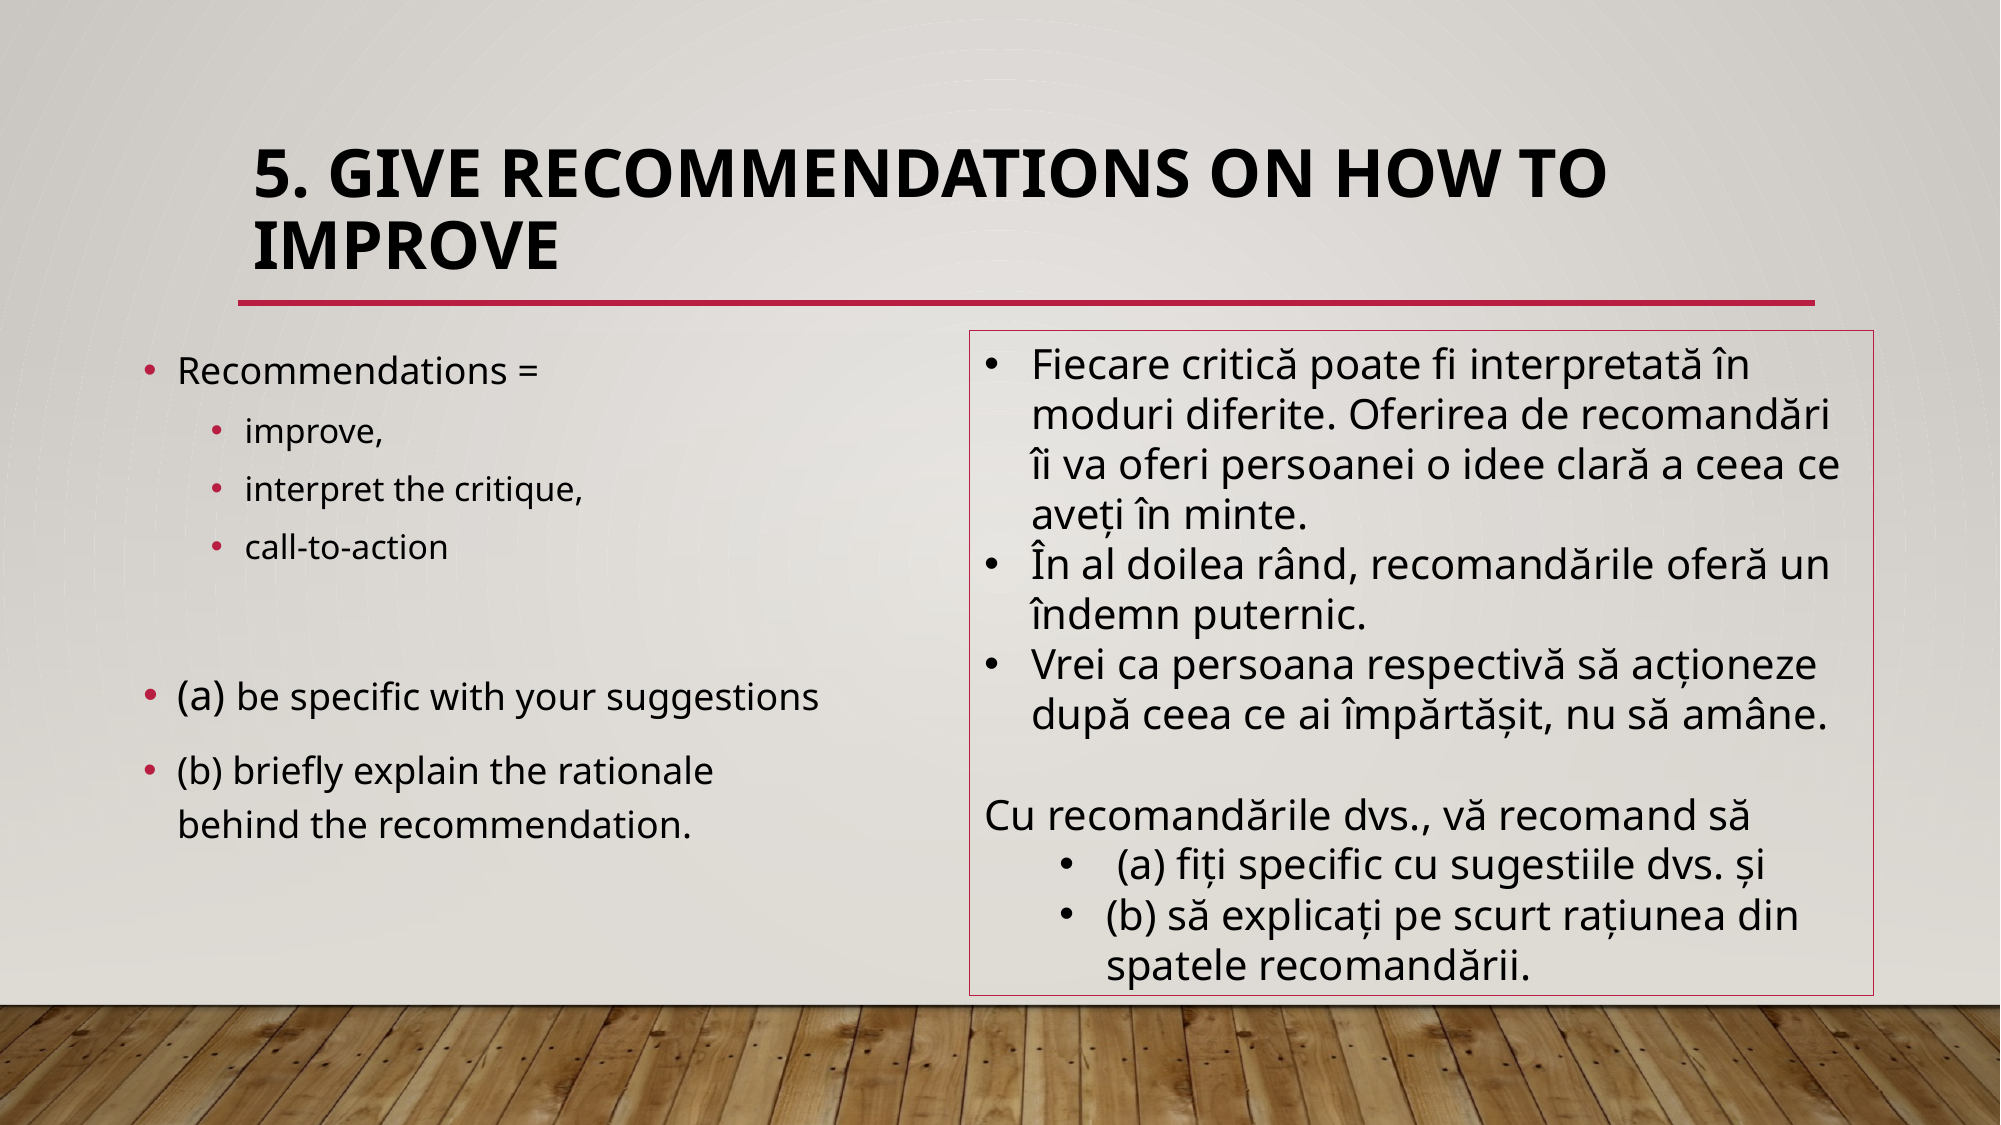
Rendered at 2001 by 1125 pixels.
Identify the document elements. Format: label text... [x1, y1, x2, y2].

title 5. Give recommendations on how to improve [238, 131, 1814, 305]
list Recommendations = improve, interpret the critique, call-to-action (a) be specific with your suggestions (b) briefly explain the rationale behind the recommendation. [128, 330, 854, 897]
picture [0, 1005, 2000, 1125]
text_box Fiecare critică poate fi interpretată în moduri diferite. Oferirea de recomandări îi va oferi persoanei o idee clară a ceea ce aveți în minte. În al doilea rând, recomandările oferă un îndemn puternic. Vrei ca persoana respectivă să acționeze după ceea ce ai împărtășit, nu să amâne. Cu recomandările dvs., vă recomand să (a) fiți specific cu sugestiile dvs. și (b) să explicați pe scurt rațiunea din spatele recomandării. [969, 330, 1874, 996]
